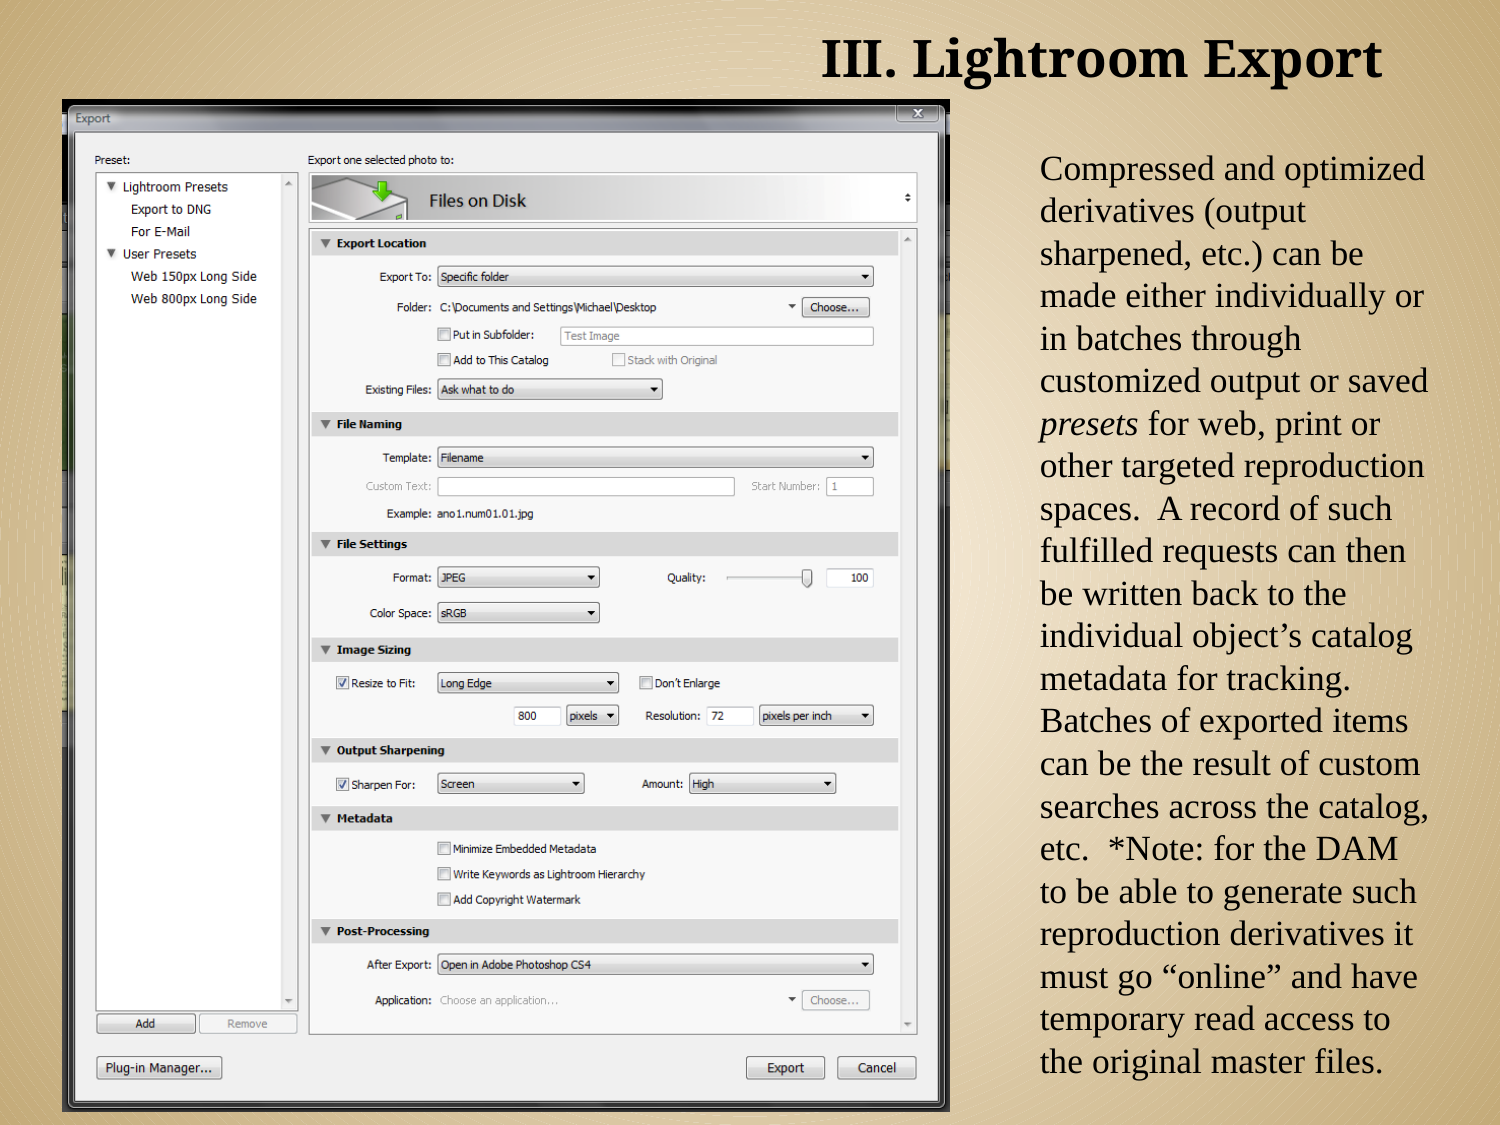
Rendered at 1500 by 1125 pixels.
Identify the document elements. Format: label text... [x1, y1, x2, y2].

picture [62, 99, 950, 1112]
text_box Compressed and optimized derivatives (output sharpened, etc.) can be made either individually or in batches through customized output or saved presets for web, print or other targeted reproduction spaces. A record of such fulfilled requests can then be written back to the individual object’s catalog metadata for tracking. Batches of exported items can be the result of custom searches across the catalog, etc. *Note: for the DAM to be able to generate such reproduction derivatives it must go “online” and have temporary read access to the original master files. [1025, 137, 1450, 1088]
text_box III. Lightroom Export [112, 24, 1388, 88]
